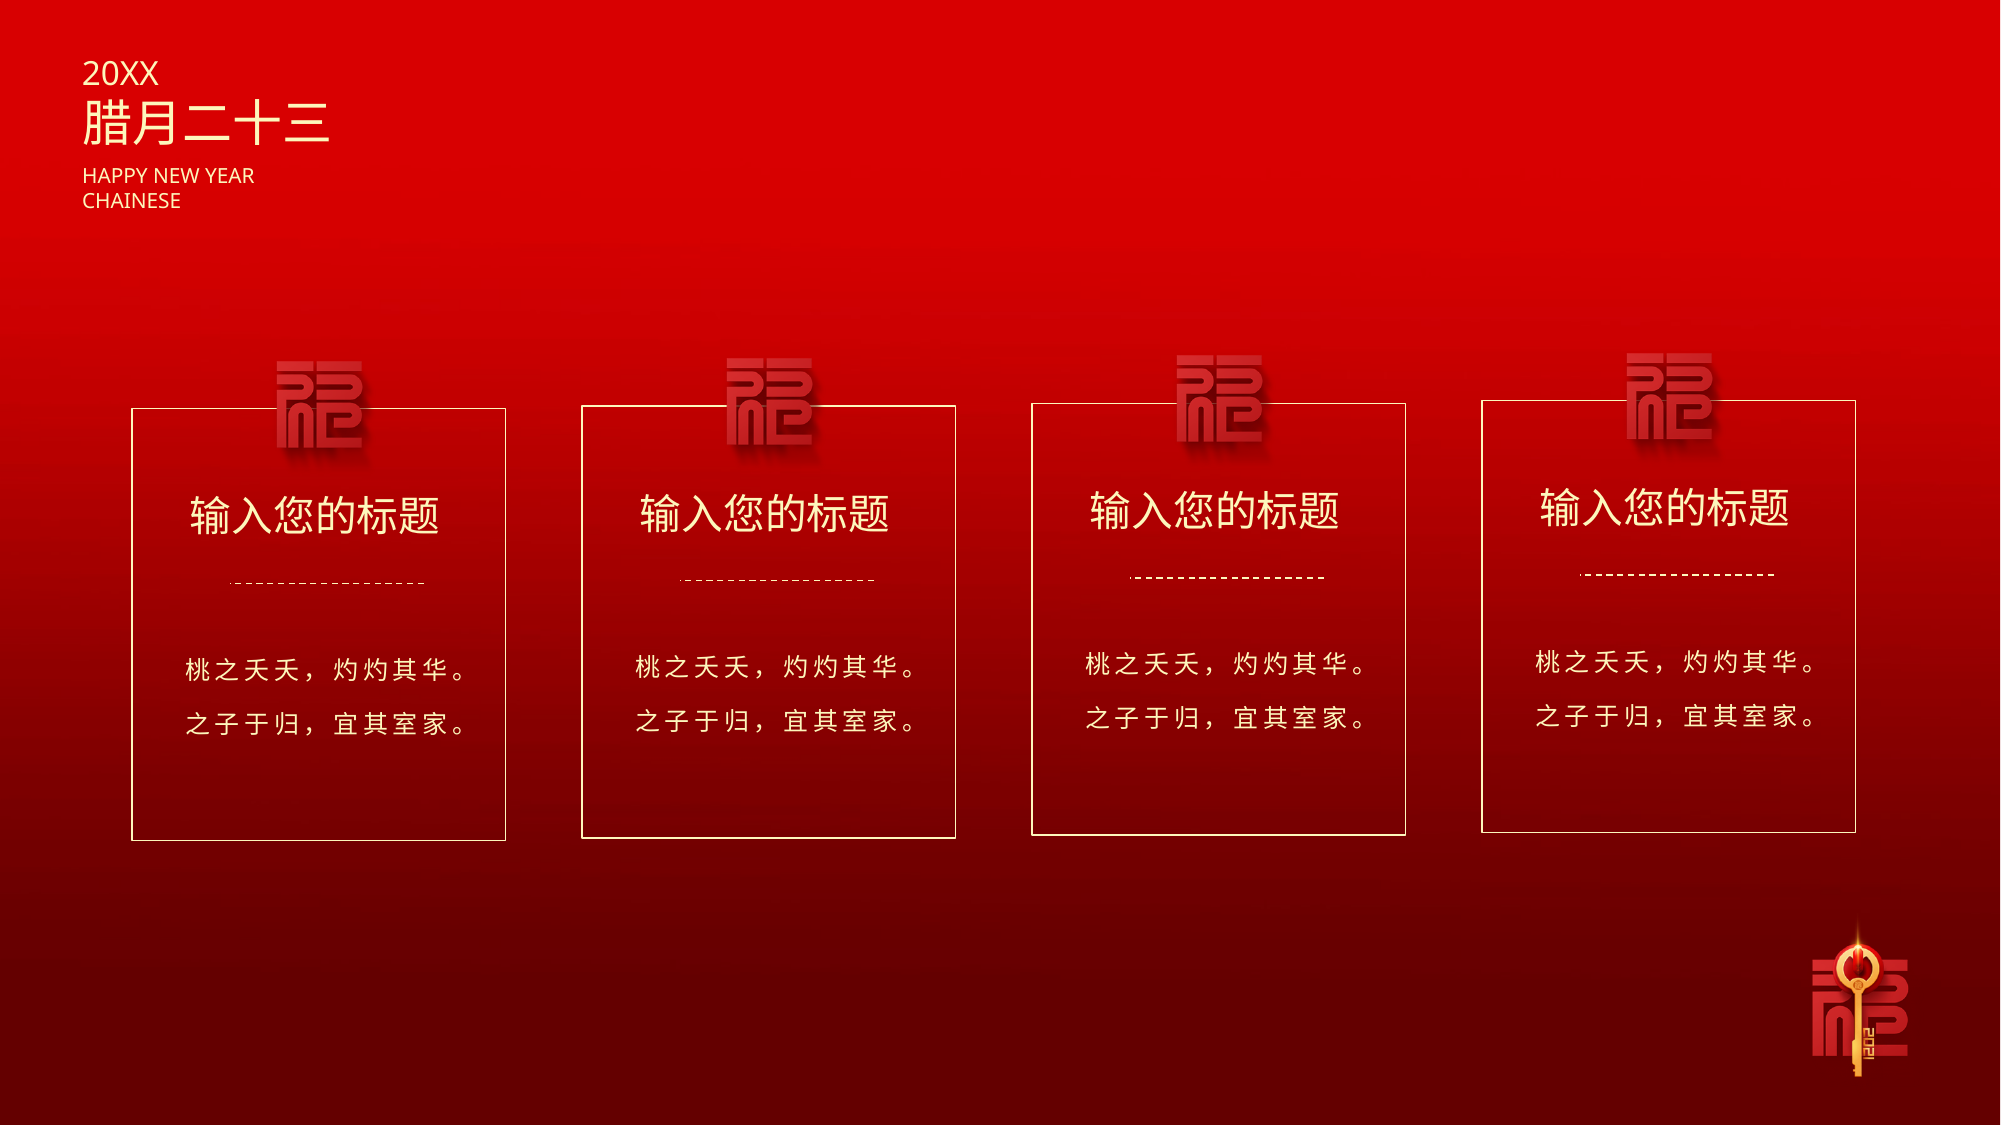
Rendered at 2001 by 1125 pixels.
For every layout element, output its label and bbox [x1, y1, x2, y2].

text_box [1481, 323, 1856, 833]
picture [0, 0, 2001, 1125]
text_box [131, 331, 506, 841]
text_box [1771, 913, 1969, 1100]
text_box [581, 328, 956, 839]
text_box [66, 44, 373, 221]
text_box [1031, 325, 1406, 836]
